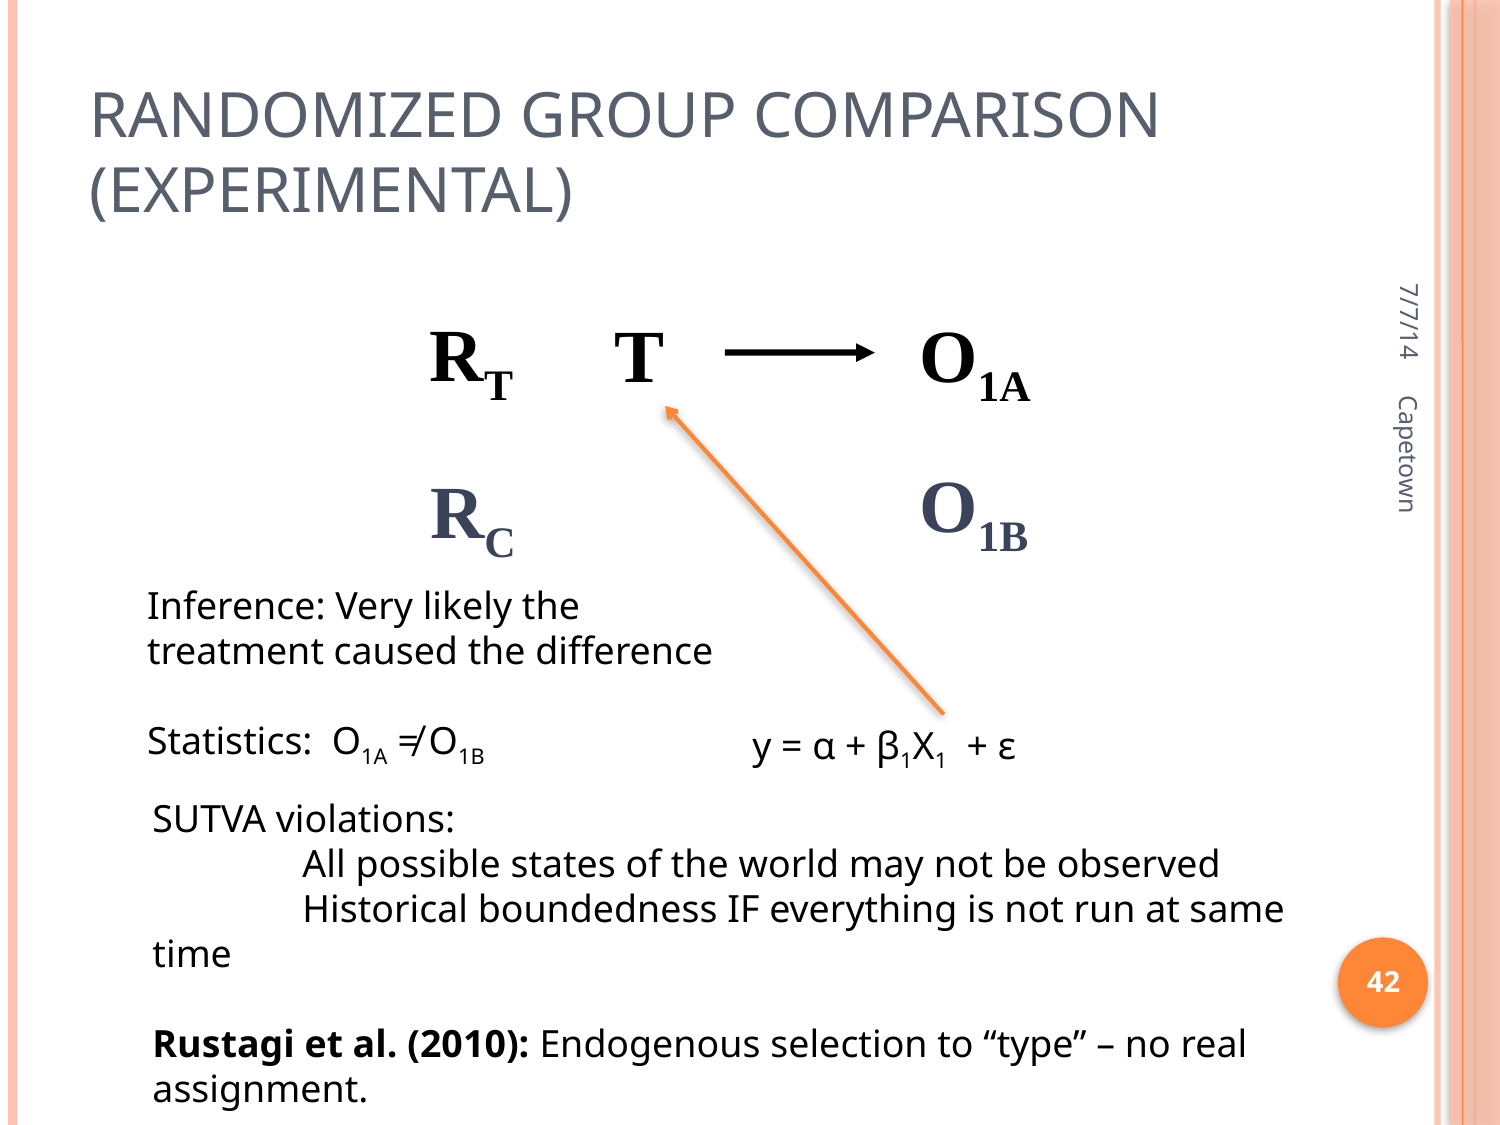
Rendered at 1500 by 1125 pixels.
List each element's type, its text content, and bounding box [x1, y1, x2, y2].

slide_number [1378, 43, 1442, 374]
footer Capetown [1379, 380, 1440, 906]
text_box O1A [904, 299, 1046, 418]
text_box RC [415, 456, 531, 574]
text_box RT [415, 299, 529, 417]
text_box [724, 346, 875, 359]
text_box Inference: Very likely the treatment caused the difference Statistics: O1A ≠ O1B [132, 574, 737, 776]
text_box T [599, 299, 680, 405]
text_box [664, 405, 945, 715]
text_box y = α + β1X1 + ε [737, 714, 1150, 781]
text_box SUTVA violations: All possible states of the world may not be observed Historical boundedness IF everything is not run at same time Rustagi et al. (2010): Endogenous selection to “type” – no real assignment. [137, 787, 1334, 1118]
text_box O1B [951, 449, 1044, 568]
title Randomized Group Comparison (experimental) [75, 45, 1300, 233]
slide_number 42 [1334, 940, 1434, 1027]
